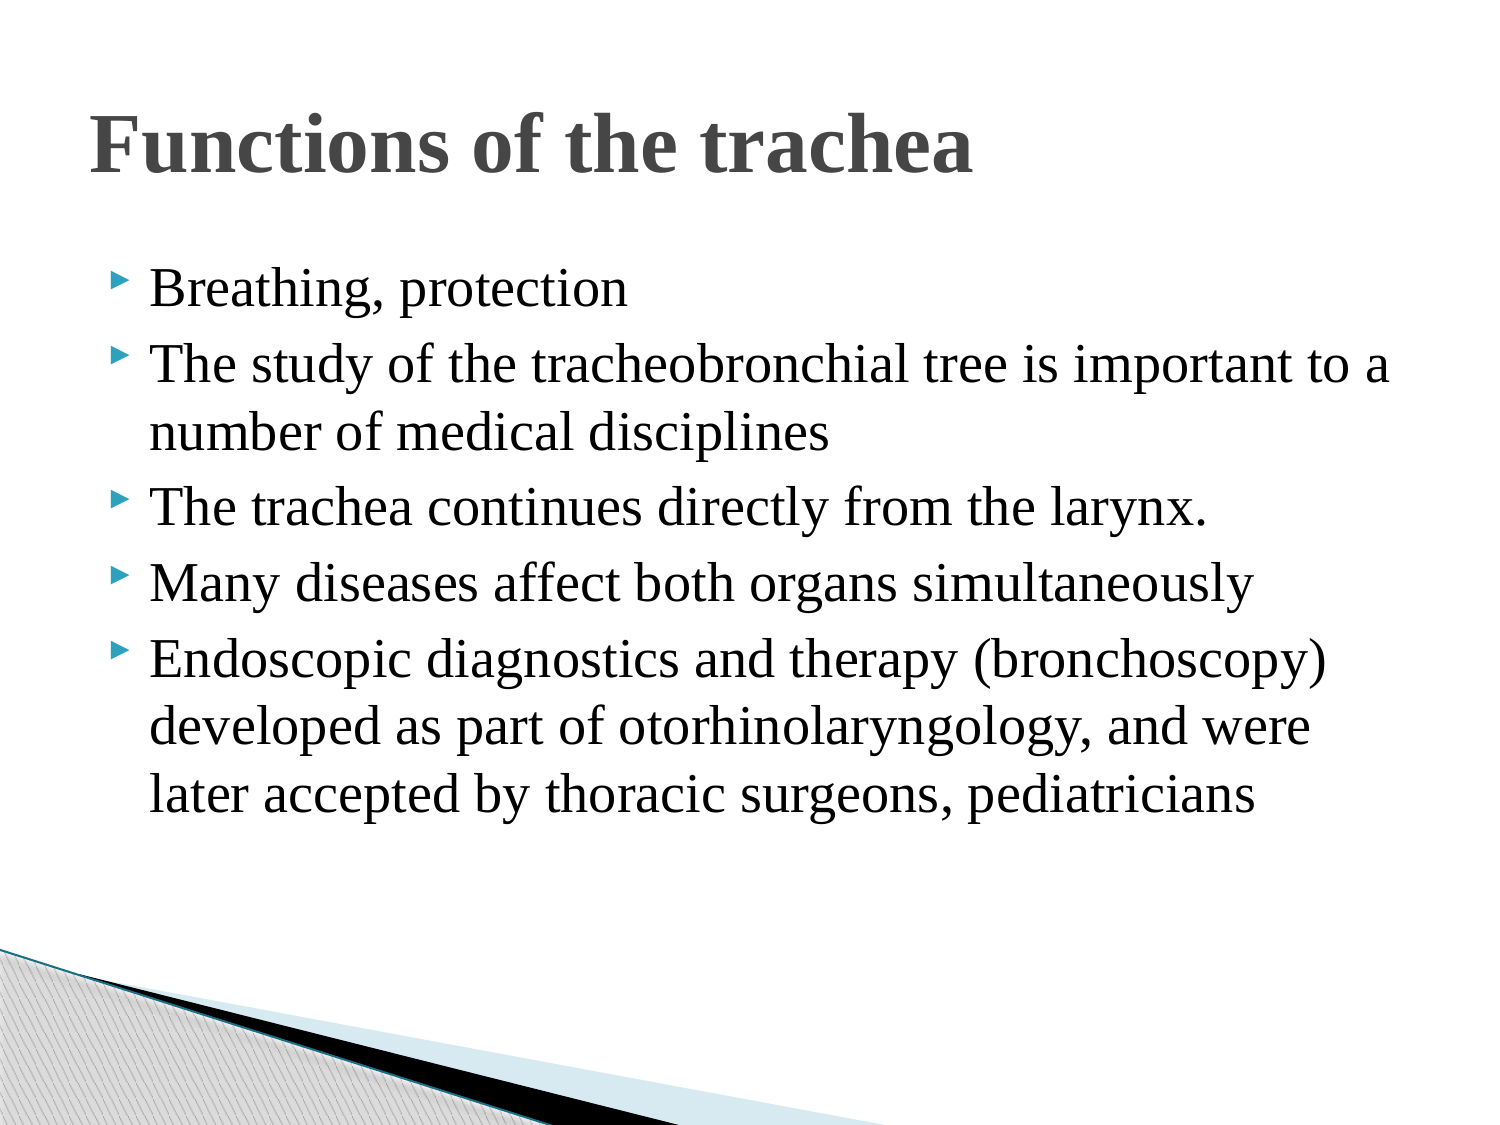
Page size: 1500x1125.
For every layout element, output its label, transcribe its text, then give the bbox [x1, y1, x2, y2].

title Functions of the trachea [75, 45, 1425, 233]
list Breathing, protection The study of the tracheobronchial tree is important to a number of medical disciplines The trachea continues directly from the larynx. Many diseases affect both organs simultaneously Endoscopic diagnostics and therapy (bronchoscopy) developed as part of otorhinolaryngology, and were later accepted by thoracic surgeons, pediatricians [75, 243, 1425, 986]
